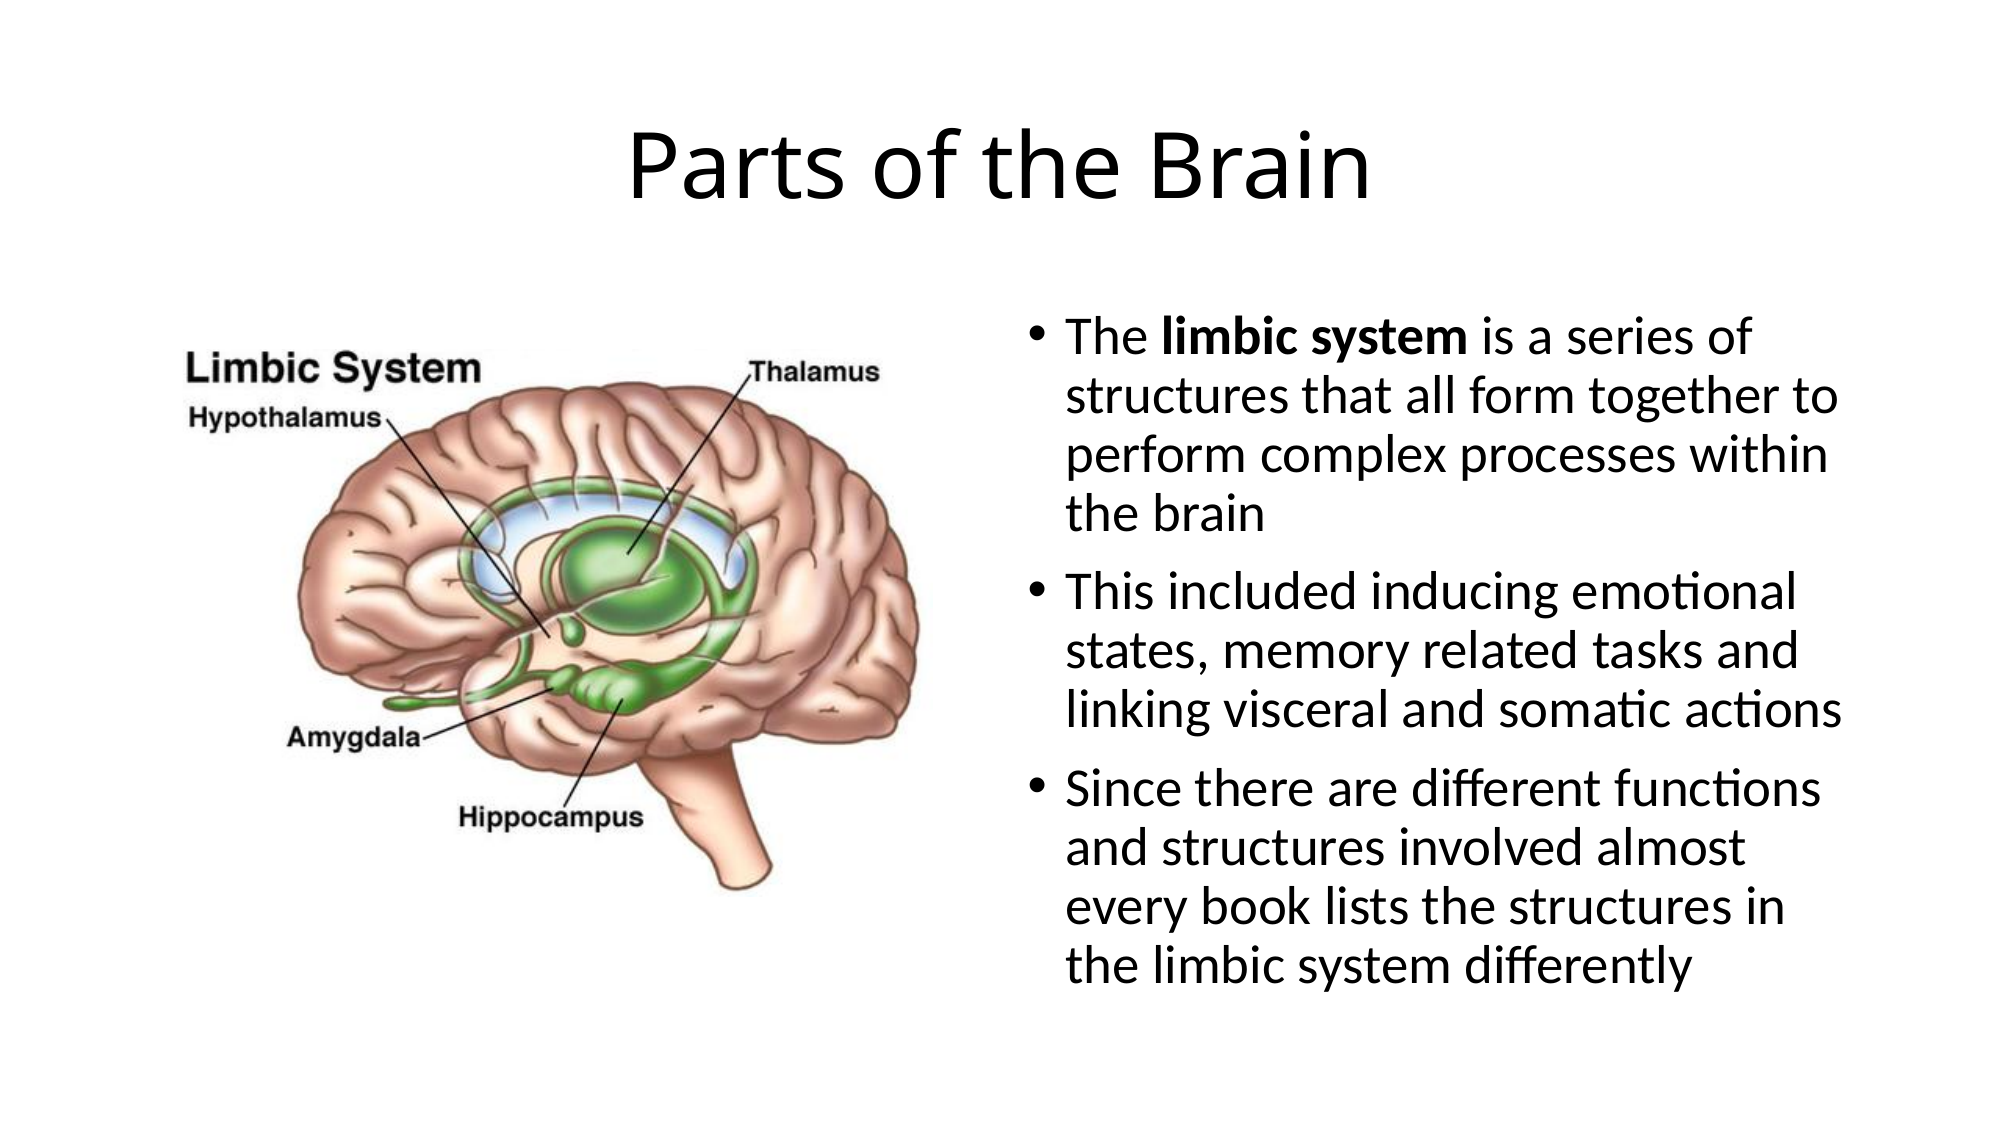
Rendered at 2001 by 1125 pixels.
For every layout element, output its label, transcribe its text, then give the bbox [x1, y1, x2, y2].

title Parts of the Brain [137, 59, 1863, 278]
list The limbic system is a series of structures that all form together to perform complex processes within the brain This included inducing emotional states, memory related tasks and linking visceral and somatic actions Since there are different functions and structures involved almost every book lists the structures in the limbic system differently [1012, 299, 1863, 1014]
picture [182, 349, 933, 897]
